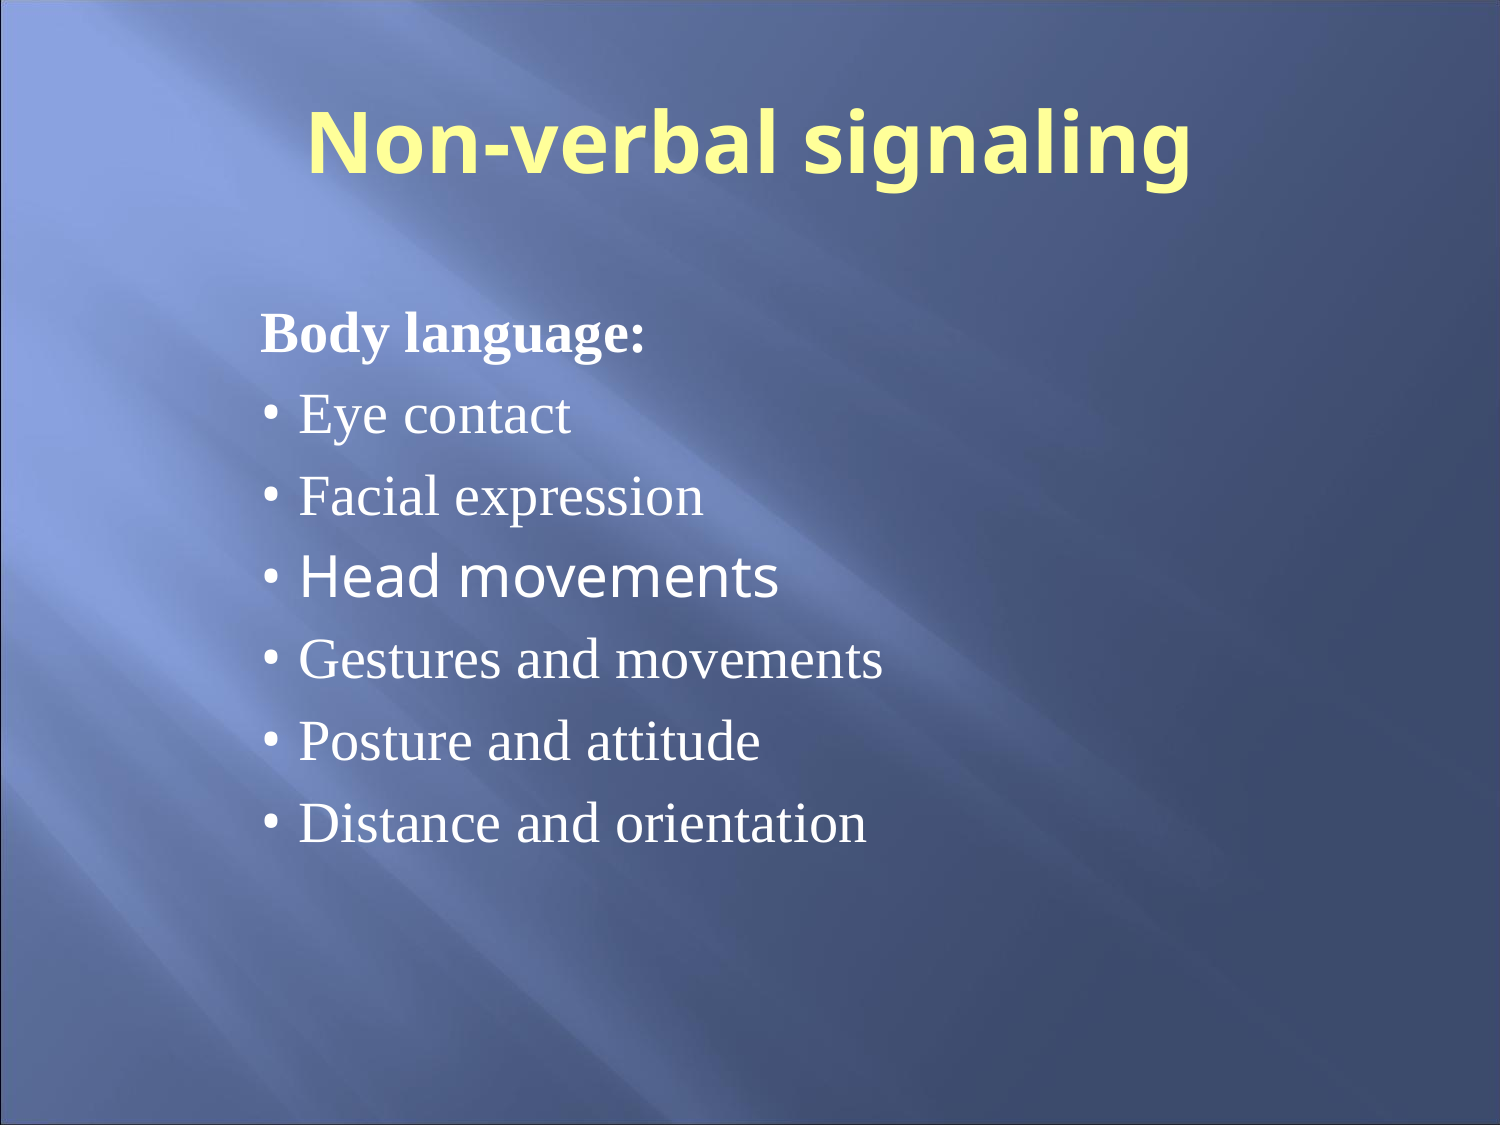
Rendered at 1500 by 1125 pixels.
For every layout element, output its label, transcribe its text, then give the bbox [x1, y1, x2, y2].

title Non-verbal signaling [75, 45, 1425, 233]
list Body language: • Eye contact • Facial expression • Head movements • Gestures and movements • Posture and attitude • Distance and orientation [155, 286, 1500, 1059]
picture [0, 0, 1500, 1125]
